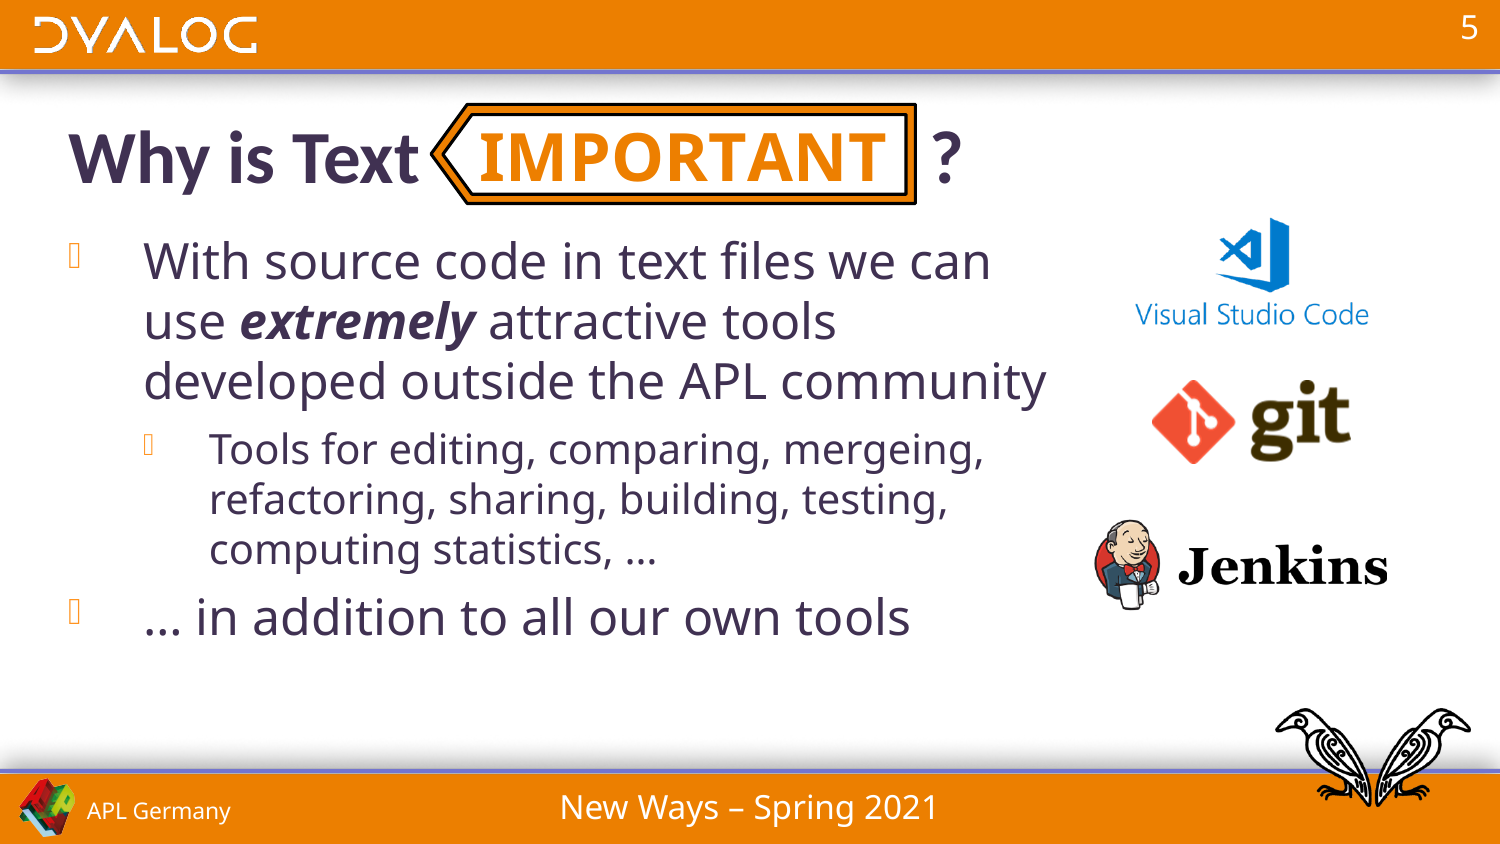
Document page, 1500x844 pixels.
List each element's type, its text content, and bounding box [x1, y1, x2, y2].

picture [0, 0, 1500, 108]
picture [1115, 203, 1387, 340]
title Why is Text ? [917, 104, 1444, 202]
picture [1094, 380, 1387, 672]
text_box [430, 104, 916, 204]
title Why is Text ? [53, 104, 428, 202]
picture [0, 708, 1500, 844]
list With source code in text files we can use extremely attractive tools developed outside the APL community Tools for editing, comparing, mergeing, refactoring, sharing, building, testing, computing statistics, … … in addition to all our own tools [53, 222, 1069, 740]
